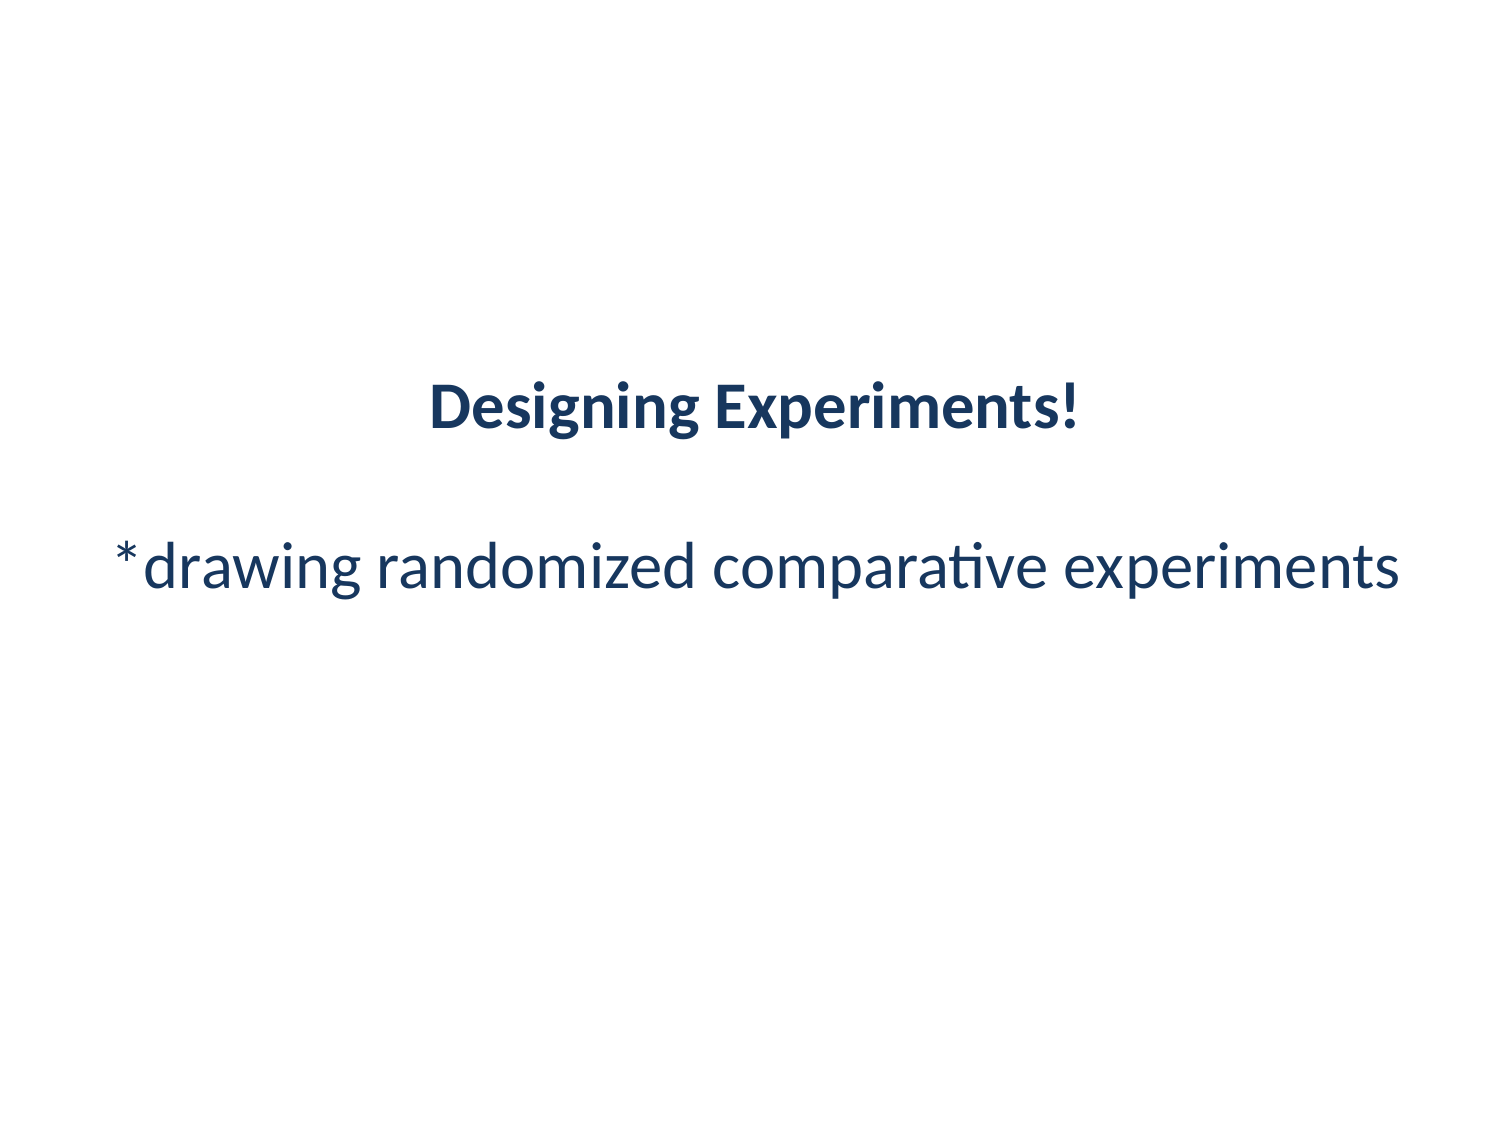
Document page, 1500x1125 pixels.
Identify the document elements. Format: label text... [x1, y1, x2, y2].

text_box Designing Experiments! *drawing randomized comparative experiments [12, 354, 1500, 609]
